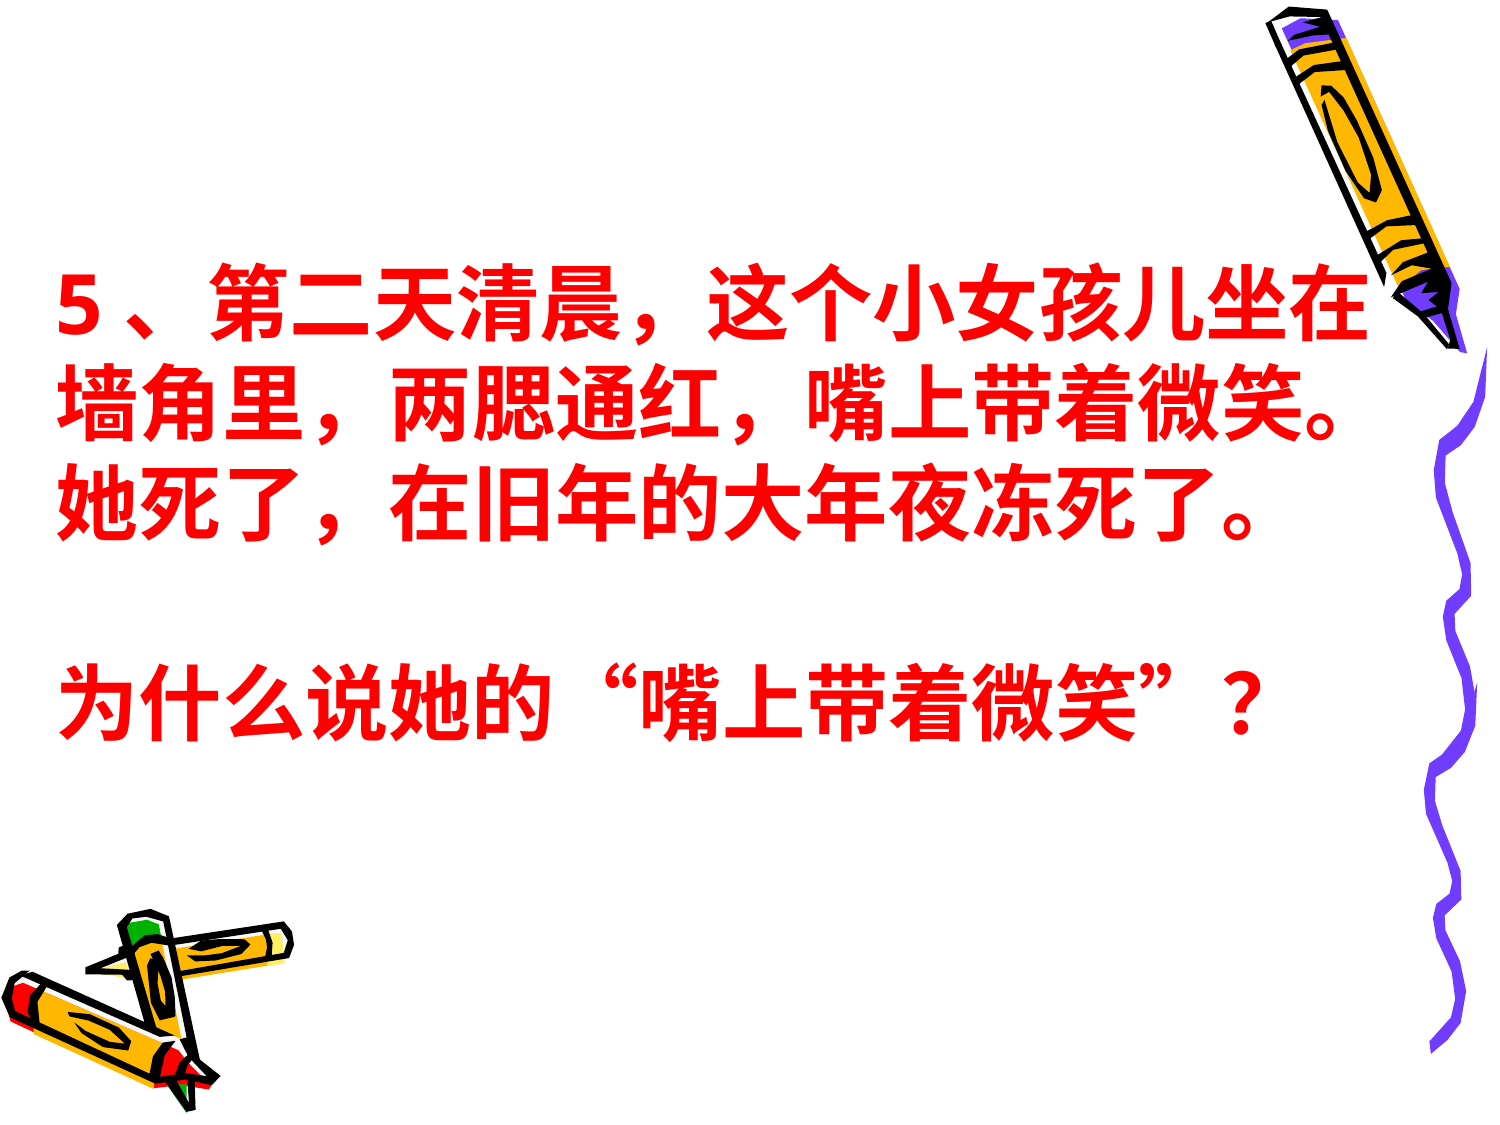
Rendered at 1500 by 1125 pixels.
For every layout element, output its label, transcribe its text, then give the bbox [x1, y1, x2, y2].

text_box 5、第二天清晨，这个小女孩儿坐在墙角里，两腮通红，嘴上带着微笑。她死了，在旧年的大年夜冻死了。 为什么说她的“嘴上带着微笑”？ [41, 243, 1430, 759]
